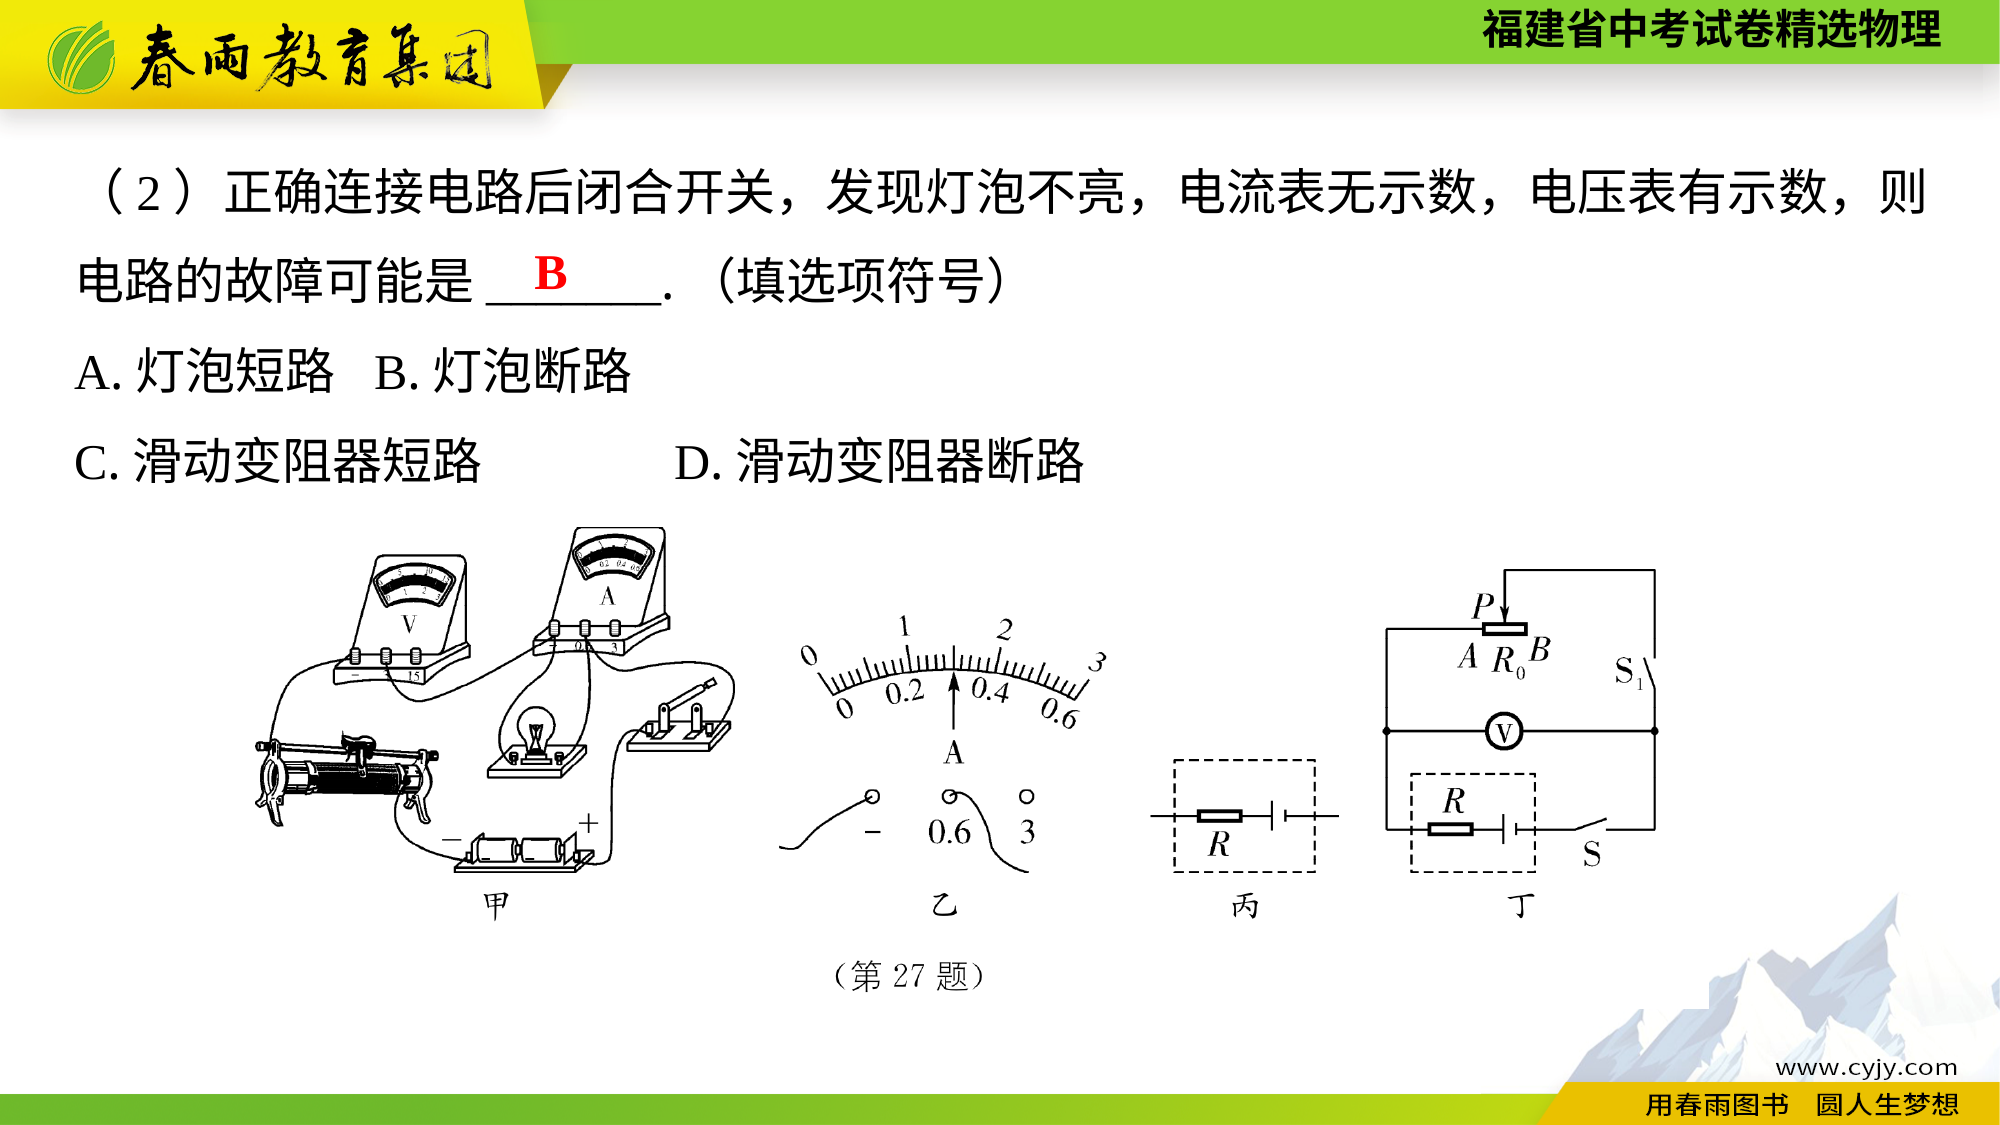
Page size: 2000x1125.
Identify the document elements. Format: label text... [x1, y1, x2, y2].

list （2）正确连接电路后闭合开关，发现灯泡不亮，电流表无示数，电压表有示数，则电路的故障可能是_______.（填选项符号） A.灯泡短路 B.灯泡断路 C.滑动变阻器短路 D.滑动变阻器断路 [59, 122, 1944, 502]
picture [0, 0, 2000, 1125]
text_box B [457, 231, 645, 307]
